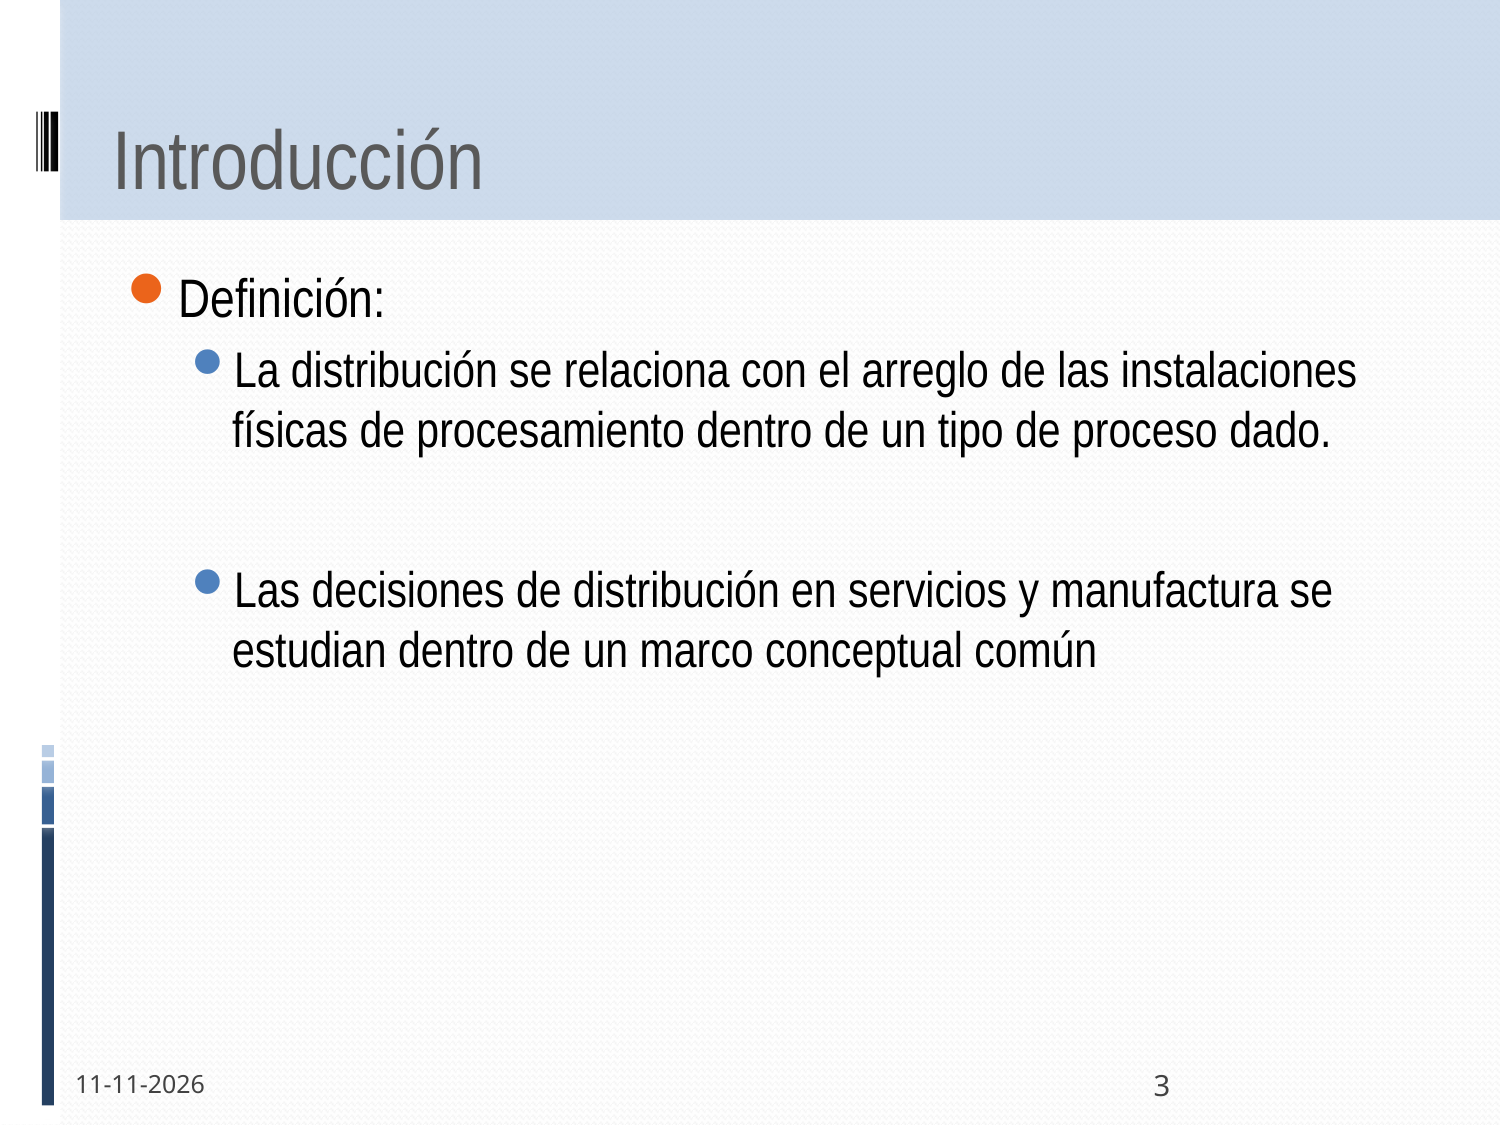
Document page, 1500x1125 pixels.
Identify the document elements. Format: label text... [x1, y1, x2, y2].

slide_number 3 [1045, 1046, 1171, 1107]
title Introducción [111, 18, 1436, 207]
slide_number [75, 1042, 243, 1103]
list Definición: La distribución se relaciona con el arreglo de las instalaciones físicas de procesamiento dentro de un tipo de proceso dado. Las decisiones de distribución en servicios y manufactura se estudian dentro de un marco conceptual común [111, 255, 1436, 1038]
